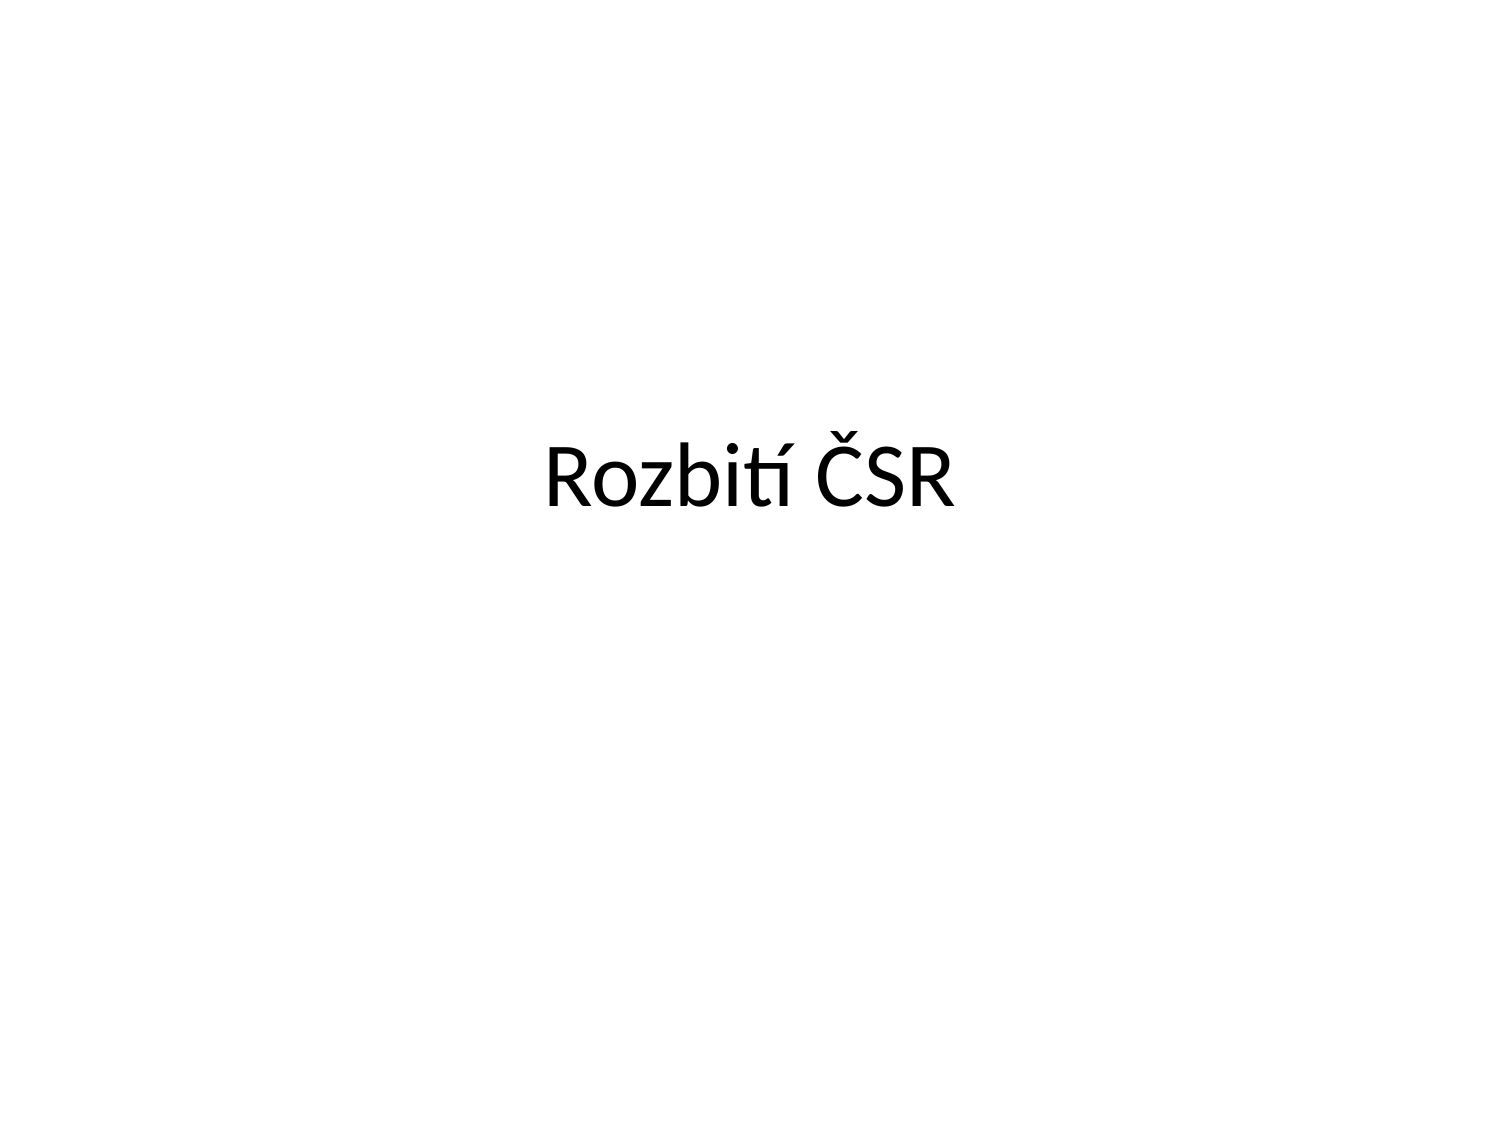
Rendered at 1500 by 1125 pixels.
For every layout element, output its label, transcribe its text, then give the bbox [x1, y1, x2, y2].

title Rozbití ČSR [112, 349, 1388, 591]
